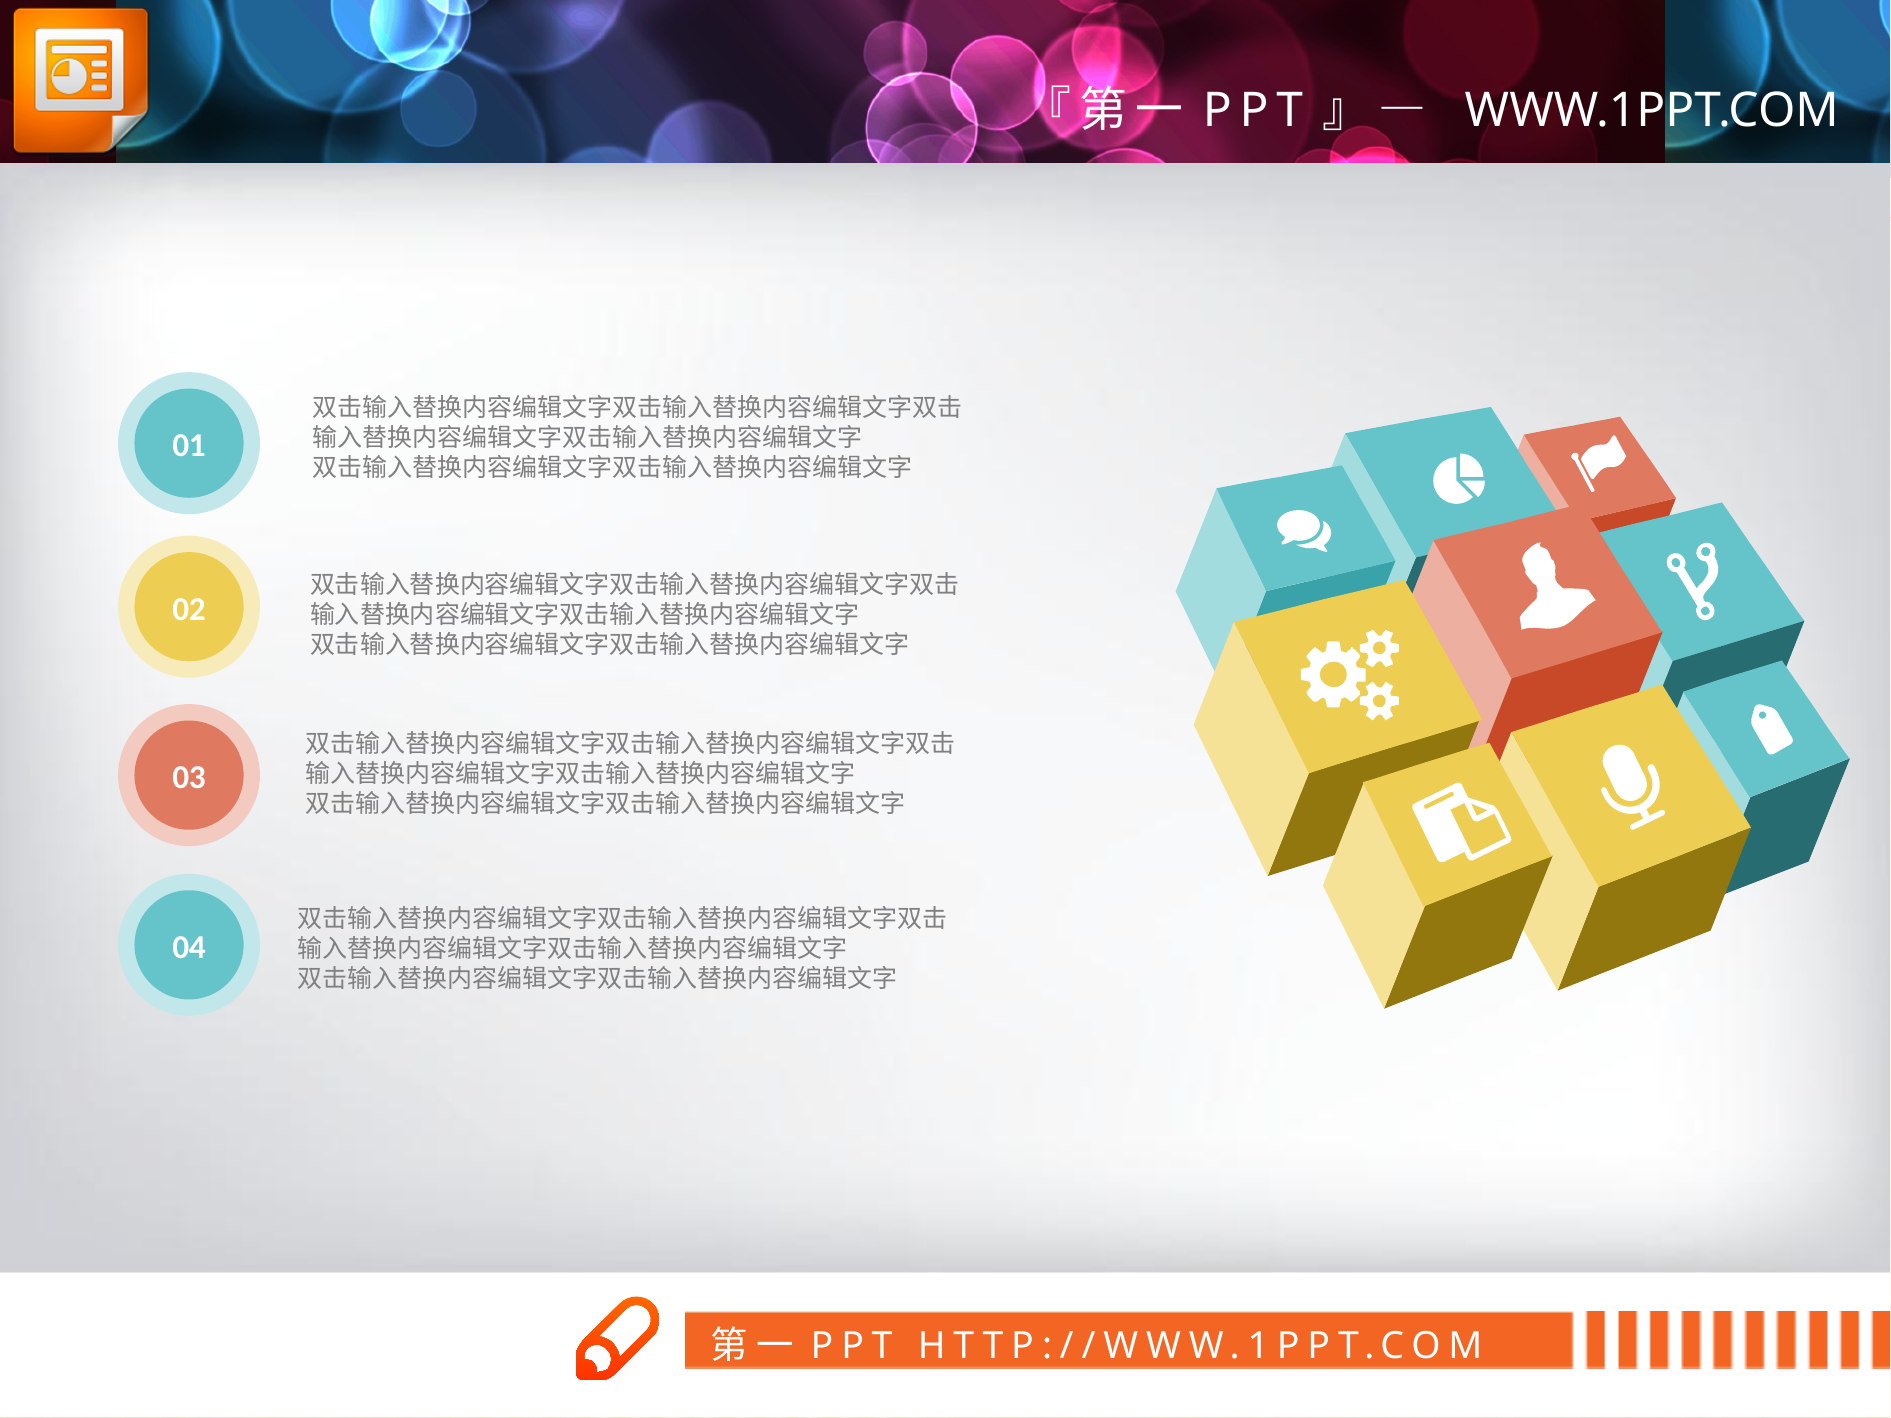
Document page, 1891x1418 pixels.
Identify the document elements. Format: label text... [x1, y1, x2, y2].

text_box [1303, 406, 1565, 501]
text_box 双击输入替换内容编辑文字双击输入替换内容编辑文字双击输入替换内容编辑文字双击输入替换内容编辑文字 双击输入替换内容编辑文字双击输入替换内容编辑文字 [291, 720, 981, 825]
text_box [1175, 464, 1396, 695]
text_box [117, 873, 261, 1017]
text_box 双击输入替换内容编辑文字双击输入替换内容编辑文字双击输入替换内容编辑文字双击输入替换内容编辑文字 双击输入替换内容编辑文字双击输入替换内容编辑文字 [282, 895, 973, 1000]
text_box 双击输入替换内容编辑文字双击输入替换内容编辑文字双击输入替换内容编辑文字双击输入替换内容编辑文字 双击输入替换内容编辑文字双击输入替换内容编辑文字 [298, 383, 988, 489]
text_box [1392, 503, 1663, 682]
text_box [117, 535, 261, 678]
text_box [1470, 684, 1752, 991]
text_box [1193, 579, 1483, 877]
picture [685, 1311, 1891, 1369]
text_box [1661, 502, 1805, 658]
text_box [1572, 416, 1677, 500]
text_box 双击输入替换内容编辑文字双击输入替换内容编辑文字双击输入替换内容编辑文字双击输入替换内容编辑文字 双击输入替换内容编辑文字双击输入替换内容编辑文字 [295, 561, 986, 666]
picture [0, 0, 1891, 1275]
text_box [1322, 742, 1553, 1009]
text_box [117, 703, 261, 847]
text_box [1672, 660, 1851, 901]
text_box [117, 371, 261, 515]
